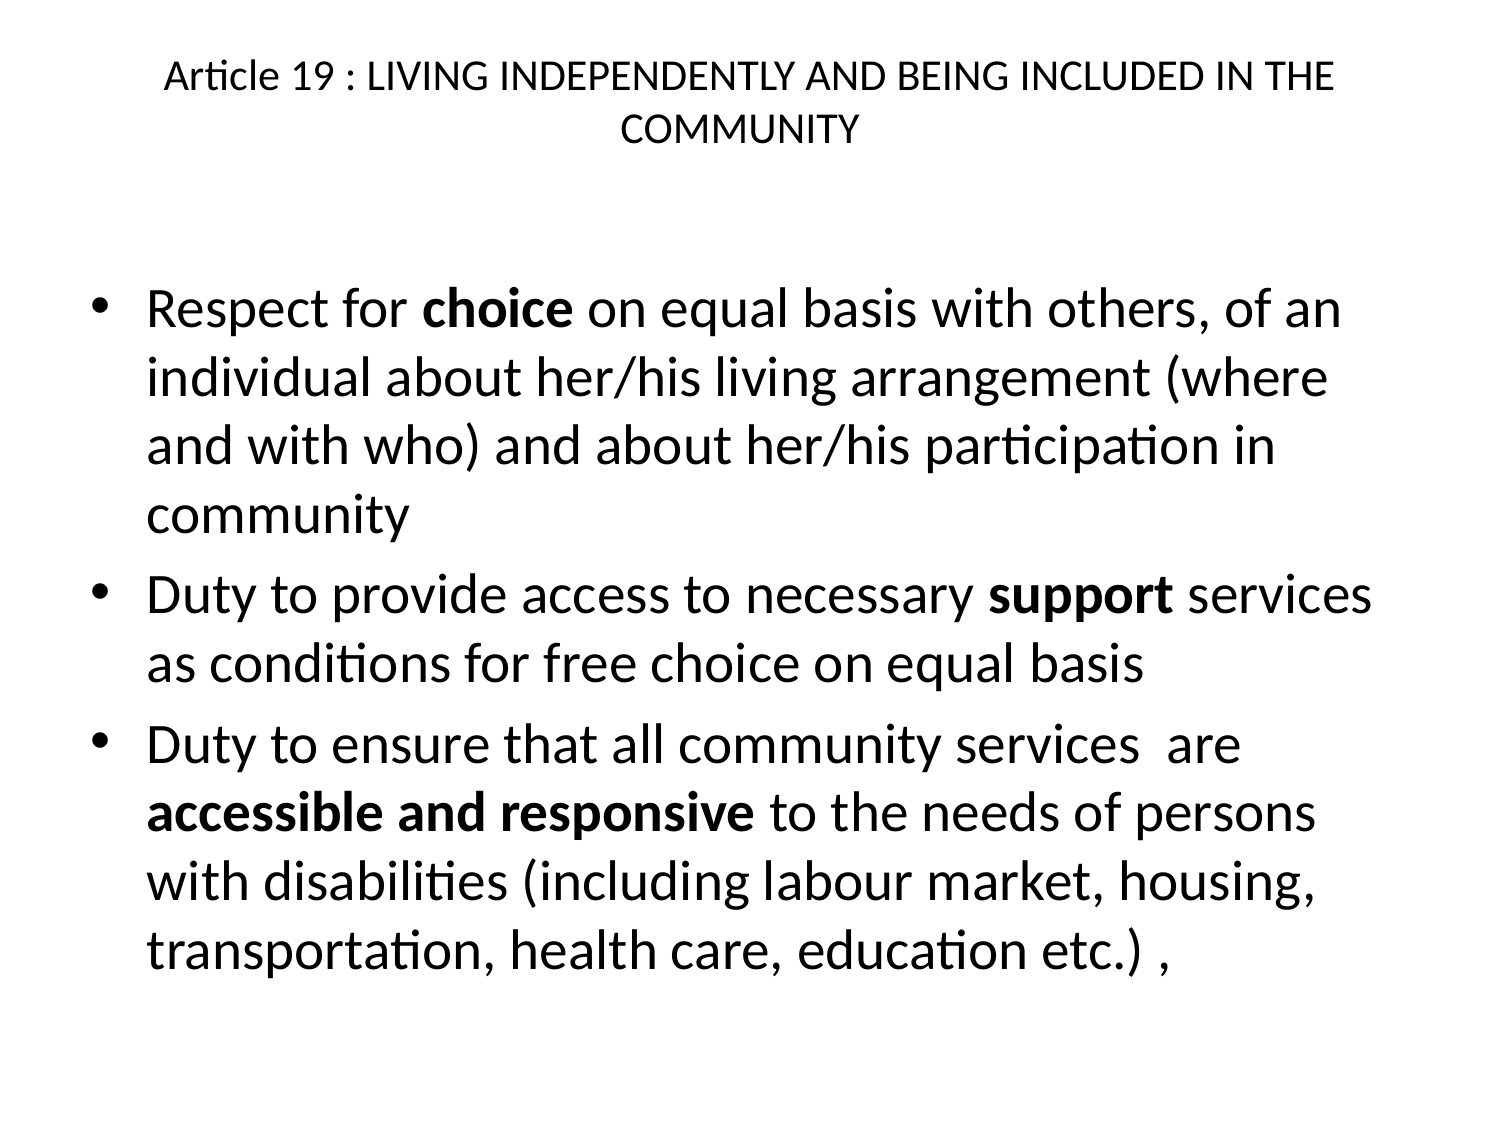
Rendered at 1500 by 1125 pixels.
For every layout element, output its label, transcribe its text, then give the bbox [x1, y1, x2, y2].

title Article 19 : LIVING INDEPENDENTLY AND BEING INCLUDED IN THE COMMUNITY [75, 37, 1425, 225]
list Respect for choice on equal basis with others, of an individual about her/his living arrangement (where and with who) and about her/his participation in community Duty to provide access to necessary support services as conditions for free choice on equal basis Duty to ensure that all community services are accessible and responsive to the needs of persons with disabilities (including labour market, housing, transportation, health care, education etc.) , [75, 262, 1425, 1005]
